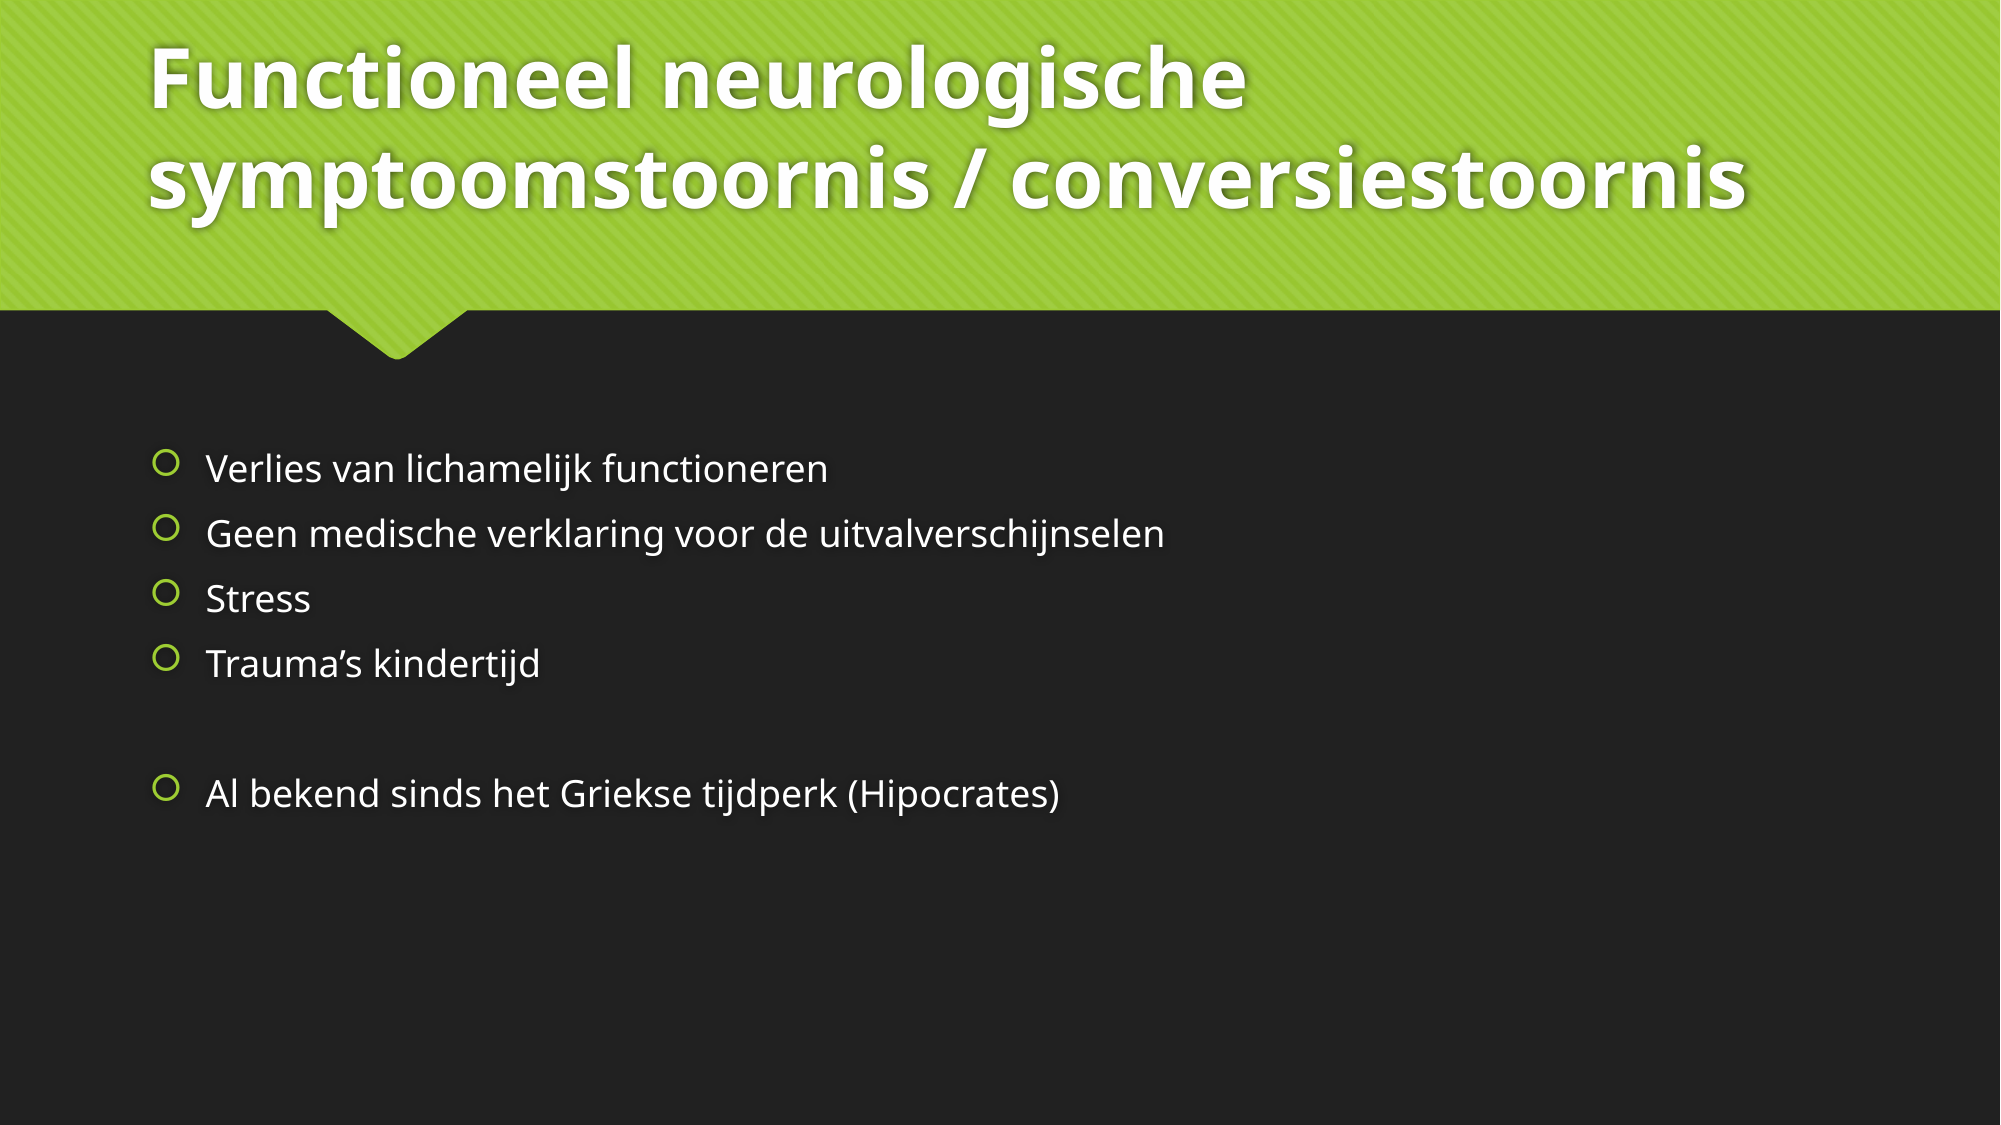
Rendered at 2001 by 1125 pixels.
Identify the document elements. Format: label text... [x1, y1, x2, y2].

title Functioneel neurologische symptoomstoornis / conversiestoornis [132, 73, 1868, 233]
list Verlies van lichamelijk functioneren Geen medische verklaring voor de uitvalverschijnselen Stress Trauma’s kindertijd Al bekend sinds het Griekse tijdperk (Hipocrates) [134, 364, 1866, 962]
